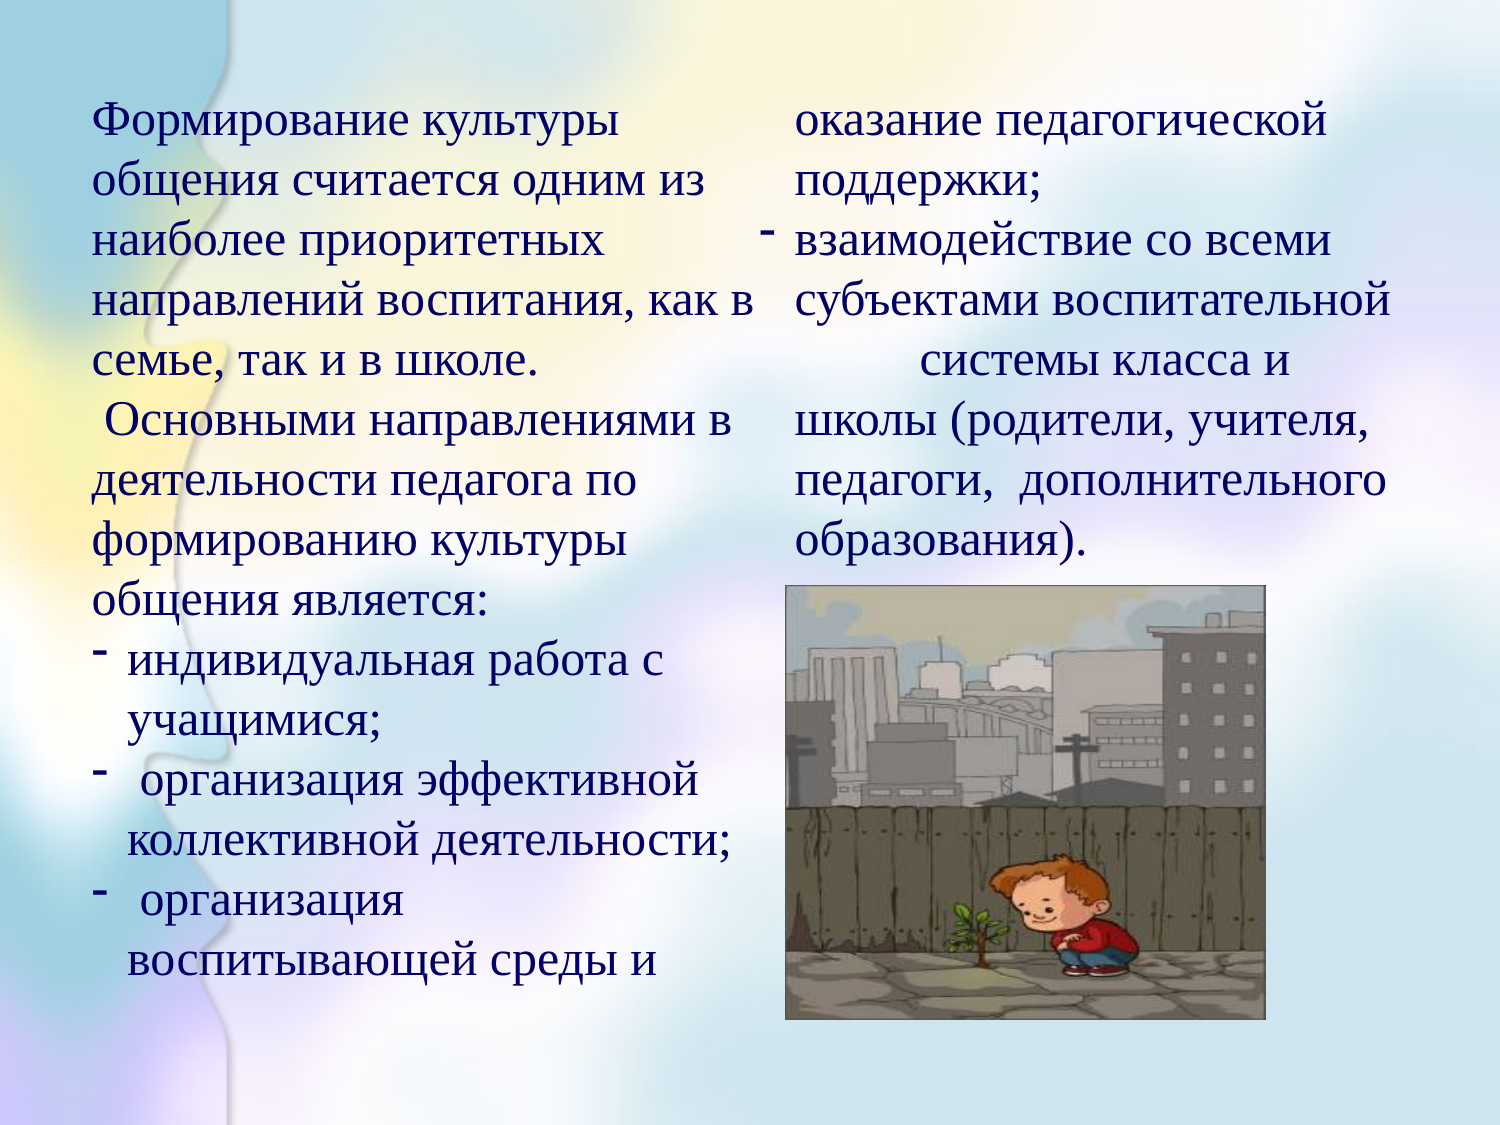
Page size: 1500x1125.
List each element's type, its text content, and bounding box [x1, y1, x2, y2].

picture [0, 0, 1500, 1125]
text_box Формирование культуры общения считается одним из наиболее приоритетных направлений воспитания, как в семье, так и в школе. Основными направлениями в деятельности педагога по формированию культуры общения является: индивидуальная работа с учащимися; организация эффективной коллективной деятельности; организация воспитывающей среды и оказание педагогической поддержки; взаимодействие со всеми субъектами воспитательной системы класса и школы (родители, учителя, педагоги, дополнительного образования). [76, 78, 1442, 1047]
